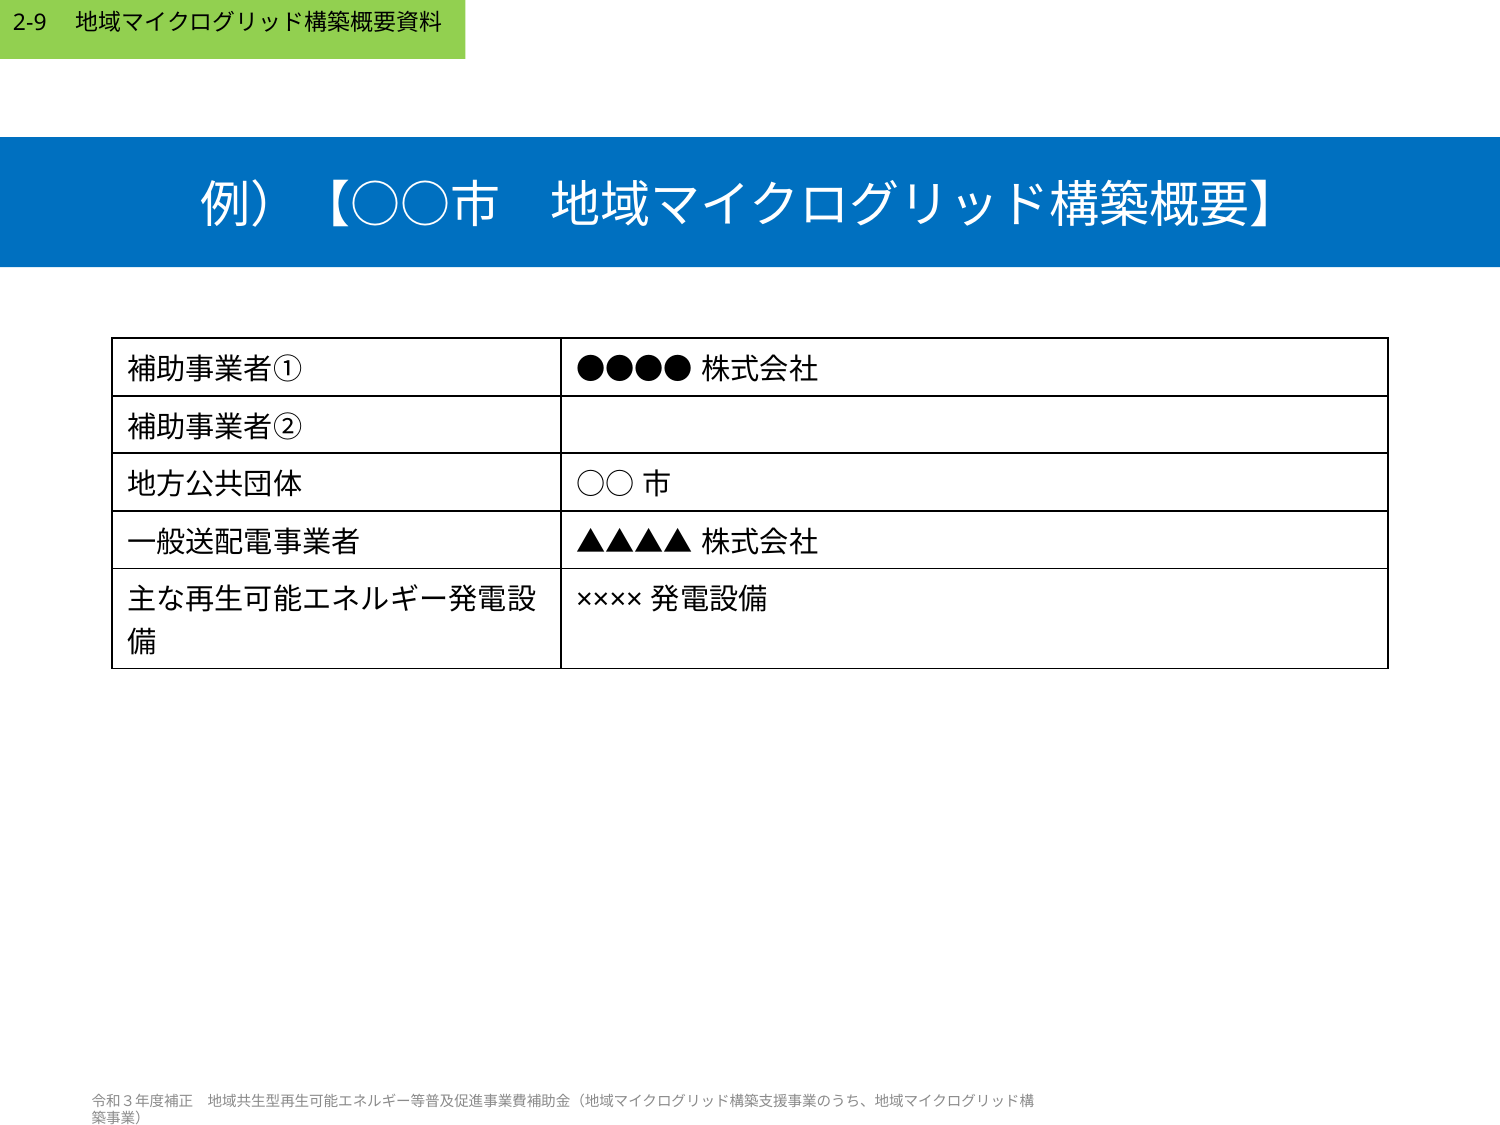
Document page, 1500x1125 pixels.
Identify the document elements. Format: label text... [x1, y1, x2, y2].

table_cell 地方公共団体 [113, 454, 560, 510]
table_cell 一般送配電事業者 [113, 512, 560, 568]
table_cell ○○市 [562, 454, 1387, 510]
table_cell [562, 397, 1387, 452]
title 例）【○○市 地域マイクログリッド構築概要】 [0, 137, 1500, 268]
table_cell 補助事業者② [113, 397, 560, 452]
table_header 補助事業者① [113, 339, 560, 395]
table_cell ▲▲▲▲株式会社 [562, 512, 1387, 568]
table_cell 主な再生可能エネルギー発電設備 [113, 569, 560, 668]
table_header ●●●●株式会社 [562, 339, 1387, 395]
table_cell ××××発電設備 [562, 569, 1387, 668]
